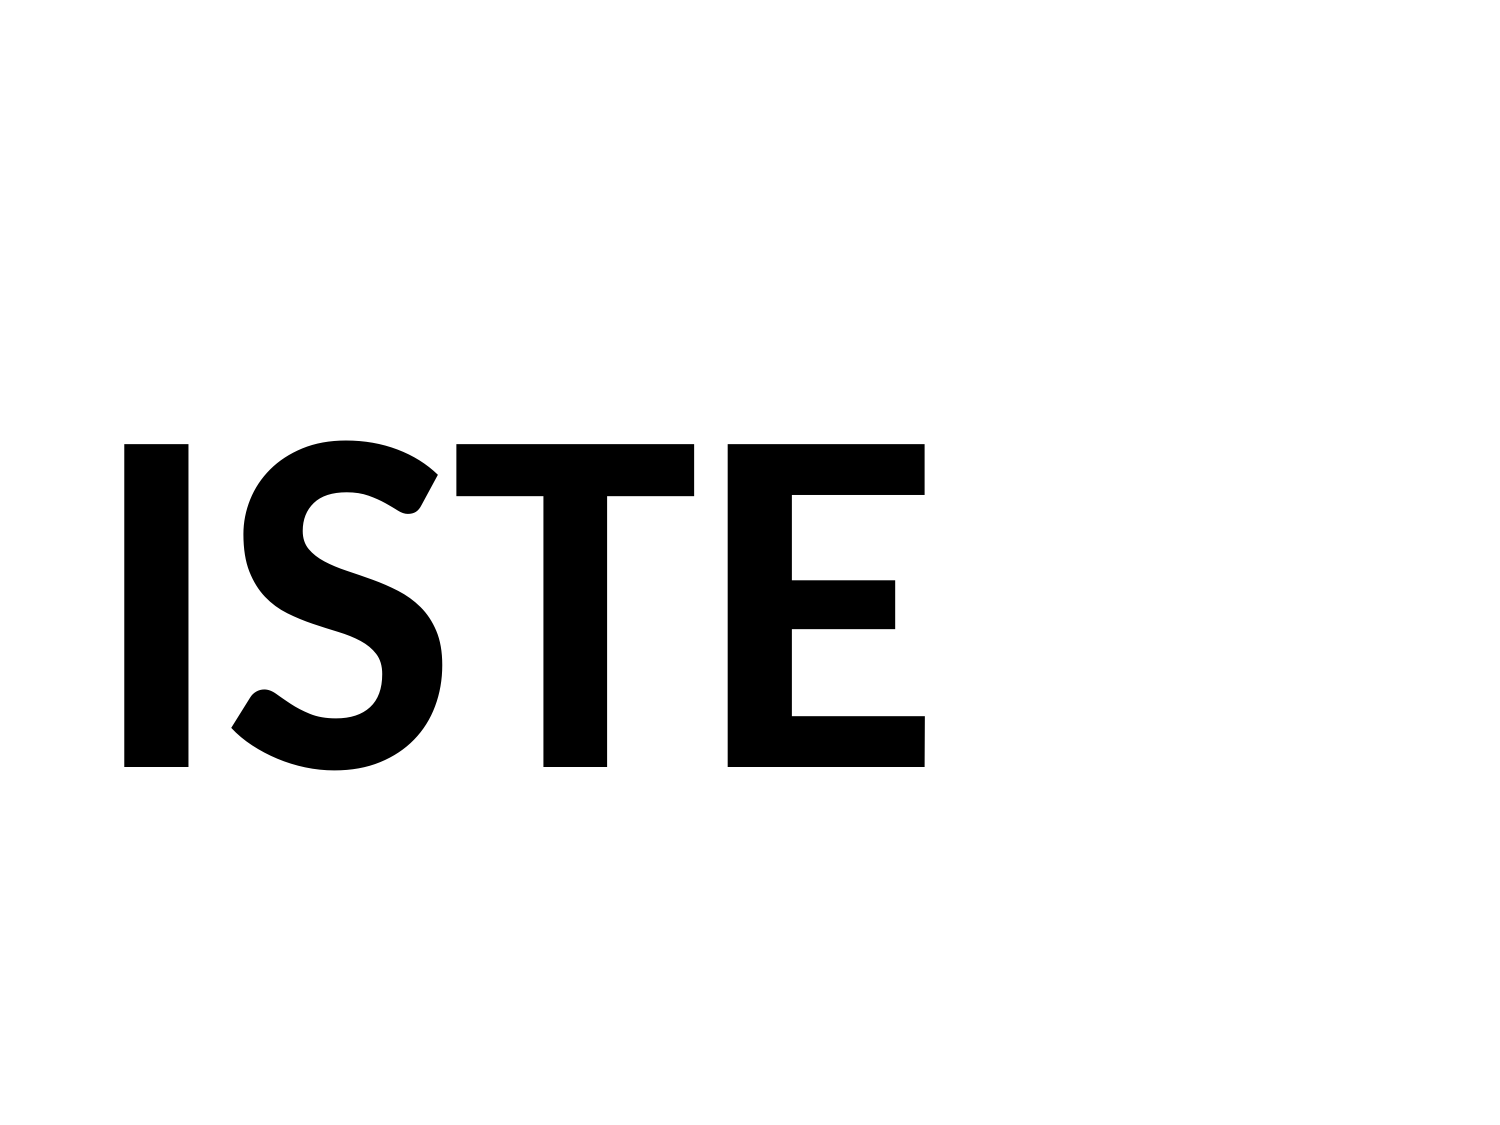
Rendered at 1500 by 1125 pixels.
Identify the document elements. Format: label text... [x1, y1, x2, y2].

list ISTE [75, 262, 1425, 1005]
